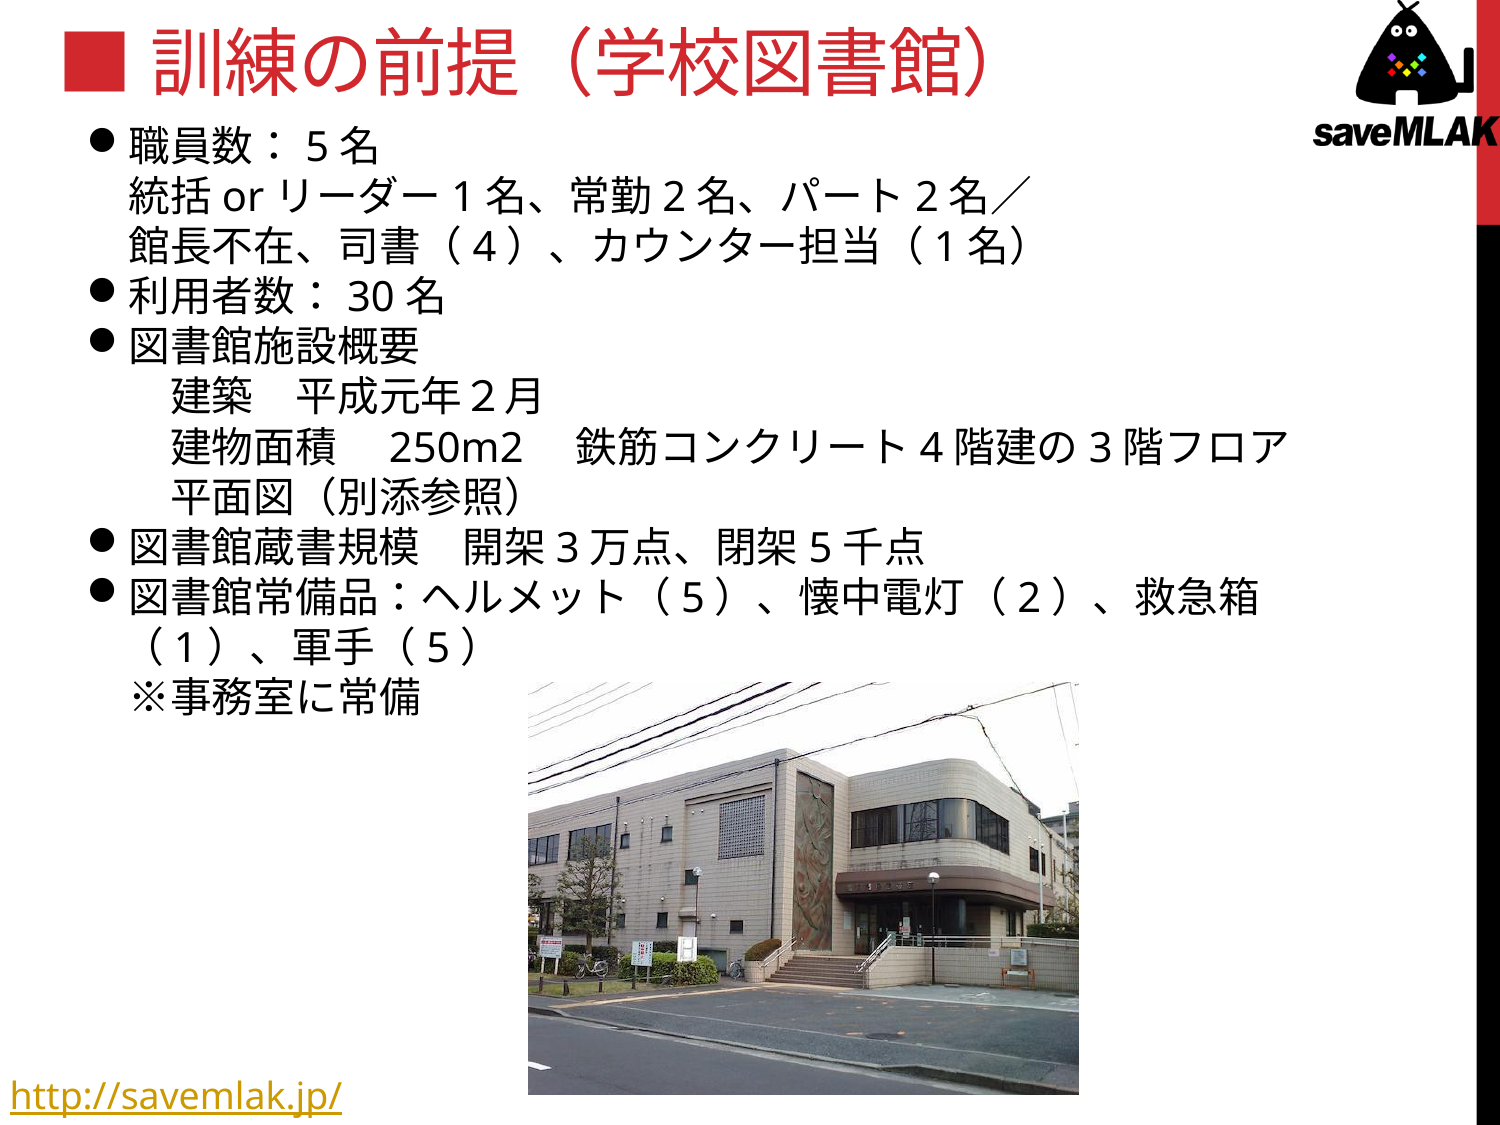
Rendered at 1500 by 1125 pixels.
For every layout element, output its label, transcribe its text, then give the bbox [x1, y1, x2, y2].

text_box 職員数：5名 統括orリーダー1名、常勤2名、パート2名／ 館長不在、司書（4）、カウンター担当（1名） 利用者数：30名 図書館施設概要 建築 平成元年２月 建物面積 250m2 鉄筋コンクリート4階建の3階フロア 平面図（別添参照） 図書館蔵書規模 開架3万点、閉架5千点 図書館常備品：ヘルメット（5）、懐中電灯（2）、救急箱（1）、軍手（5） ※事務室に常備 [71, 112, 1407, 728]
text_box http://savemlak.jp/ [0, 1064, 358, 1125]
picture [527, 682, 1079, 1096]
title ■訓練の前提（学校図書館） [42, 40, 1281, 114]
picture [1313, 0, 1500, 146]
